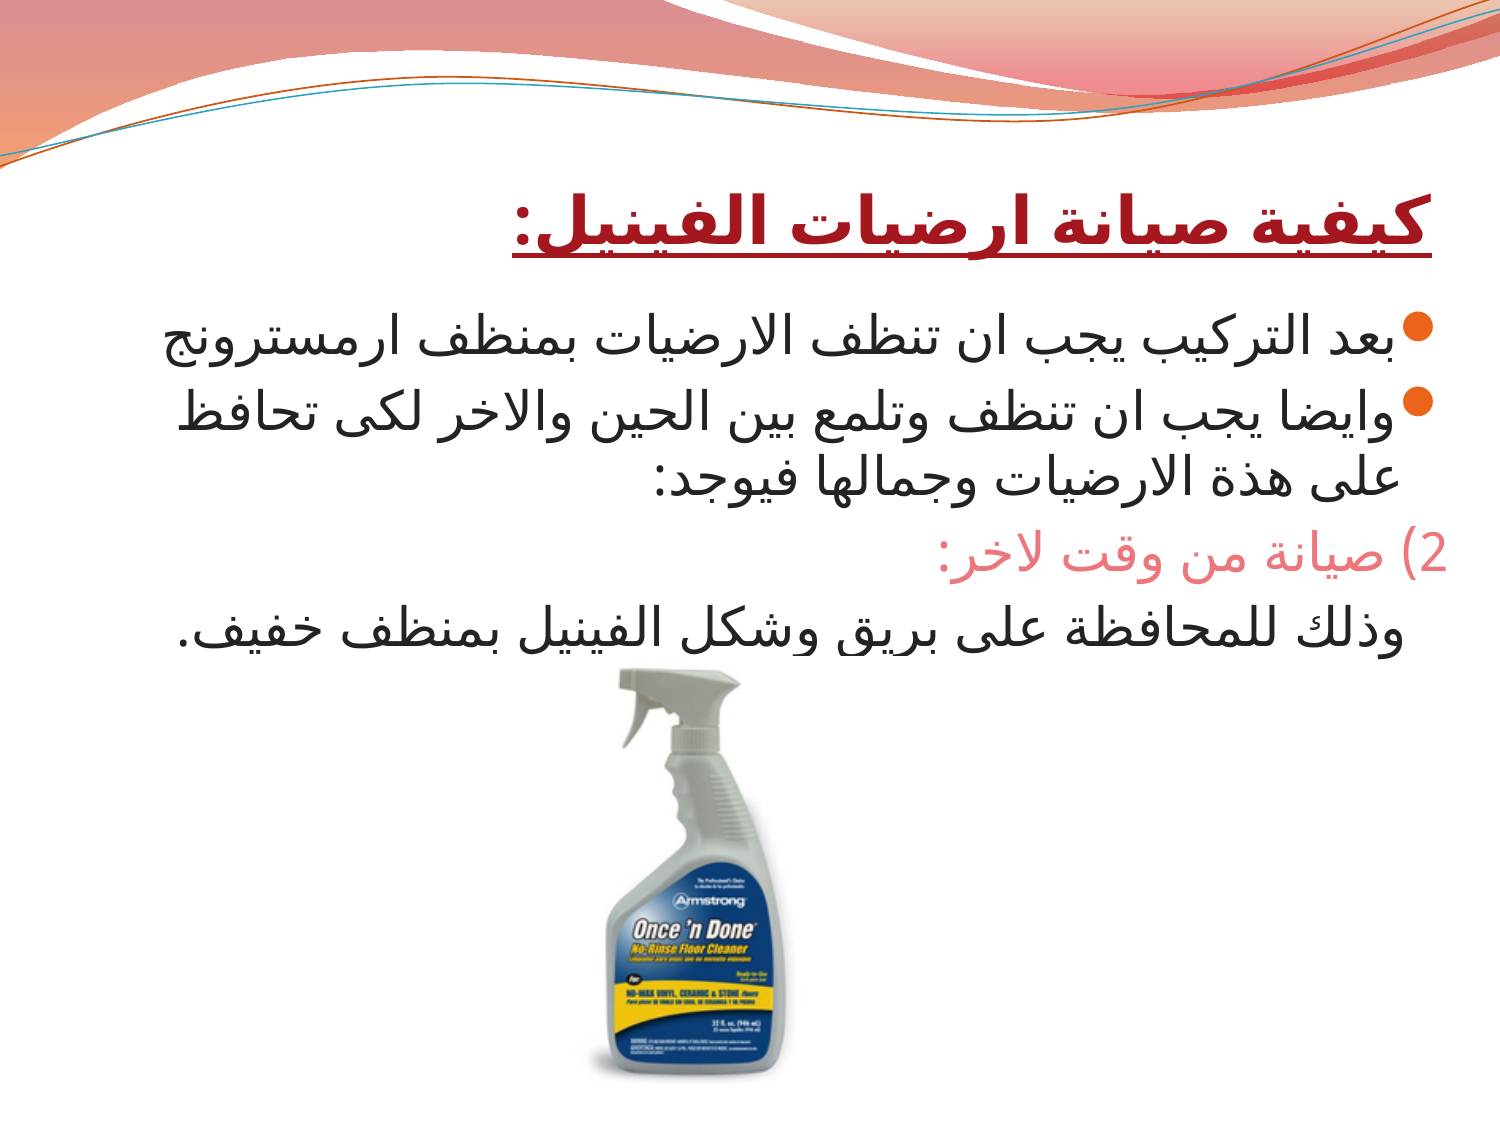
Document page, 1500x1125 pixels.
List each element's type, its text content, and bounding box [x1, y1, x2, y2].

picture [489, 656, 928, 1089]
title كيفية صيانة ارضيات الفينيل: [82, 70, 1432, 258]
list بعد التركيب يجب ان تنظف الارضيات بمنظف ارمسترونج وايضا يجب ان تنظف وتلمع بين الحين والاخر لكى تحافظ على هذة الارضيات وجمالها فيوجد: 2) صيانة من وقت لاخر: وذلك للمحافظة على بريق وشكل الفينيل بمنظف خفيف. [58, 292, 1465, 1054]
